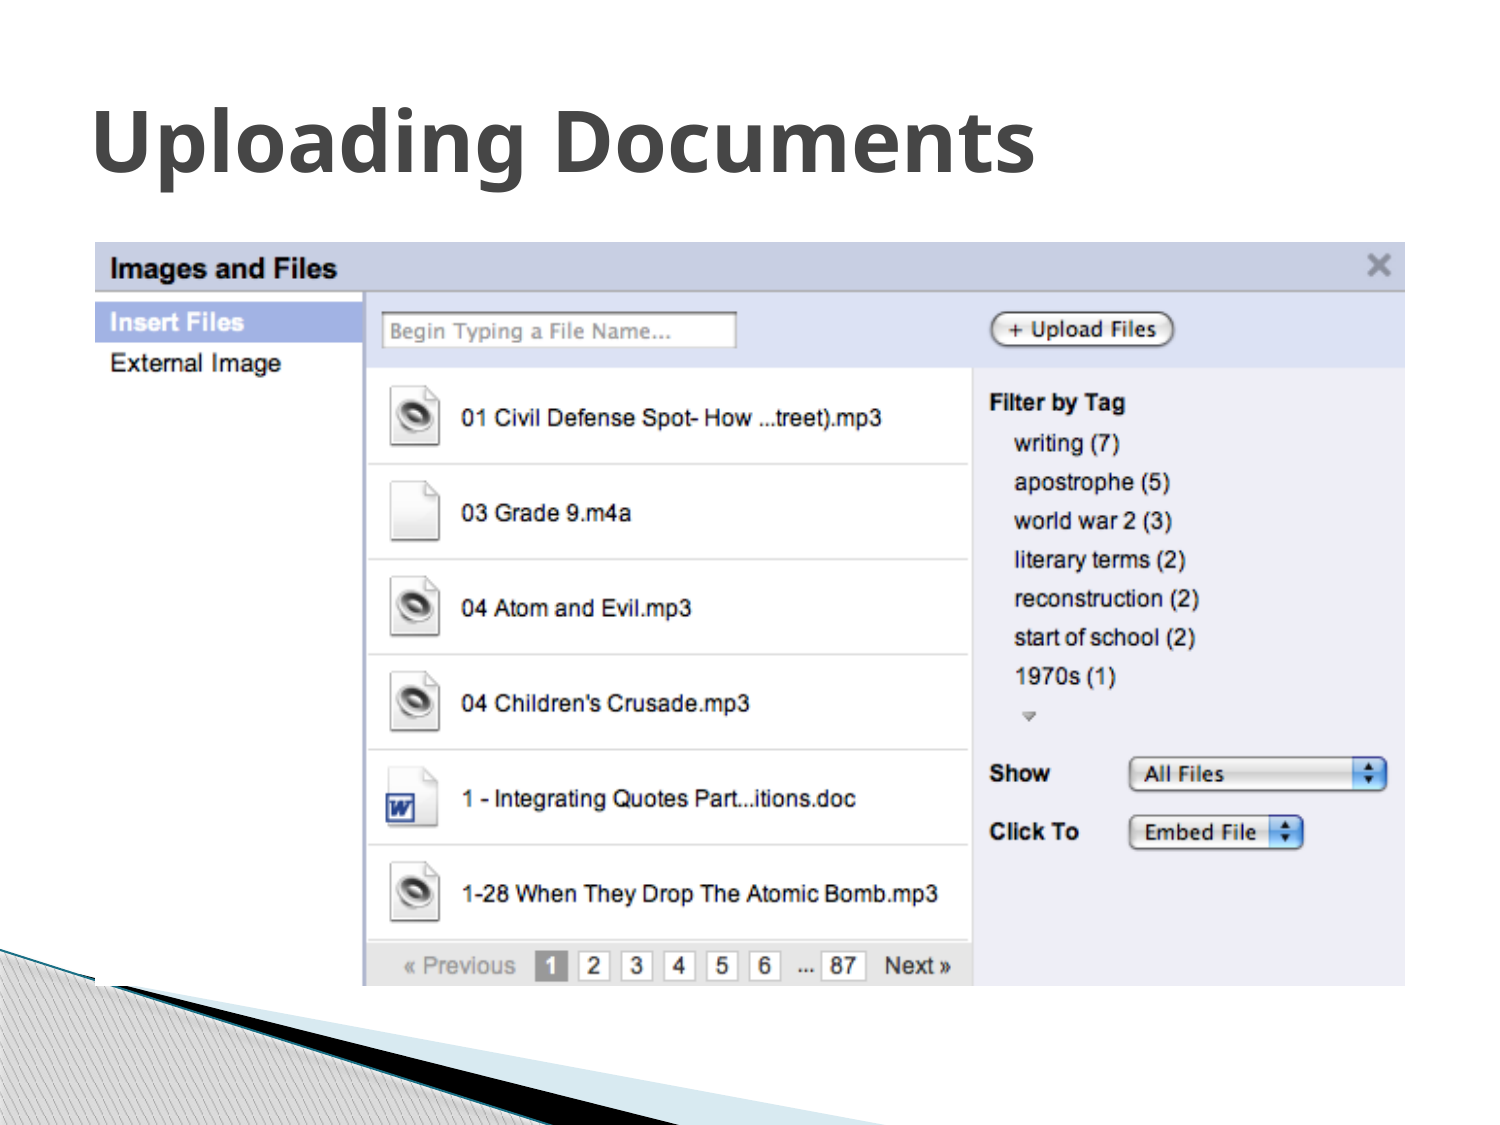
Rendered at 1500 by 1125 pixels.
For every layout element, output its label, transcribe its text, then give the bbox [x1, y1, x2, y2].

title Uploading Documents [75, 45, 1425, 233]
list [74, 242, 1426, 986]
